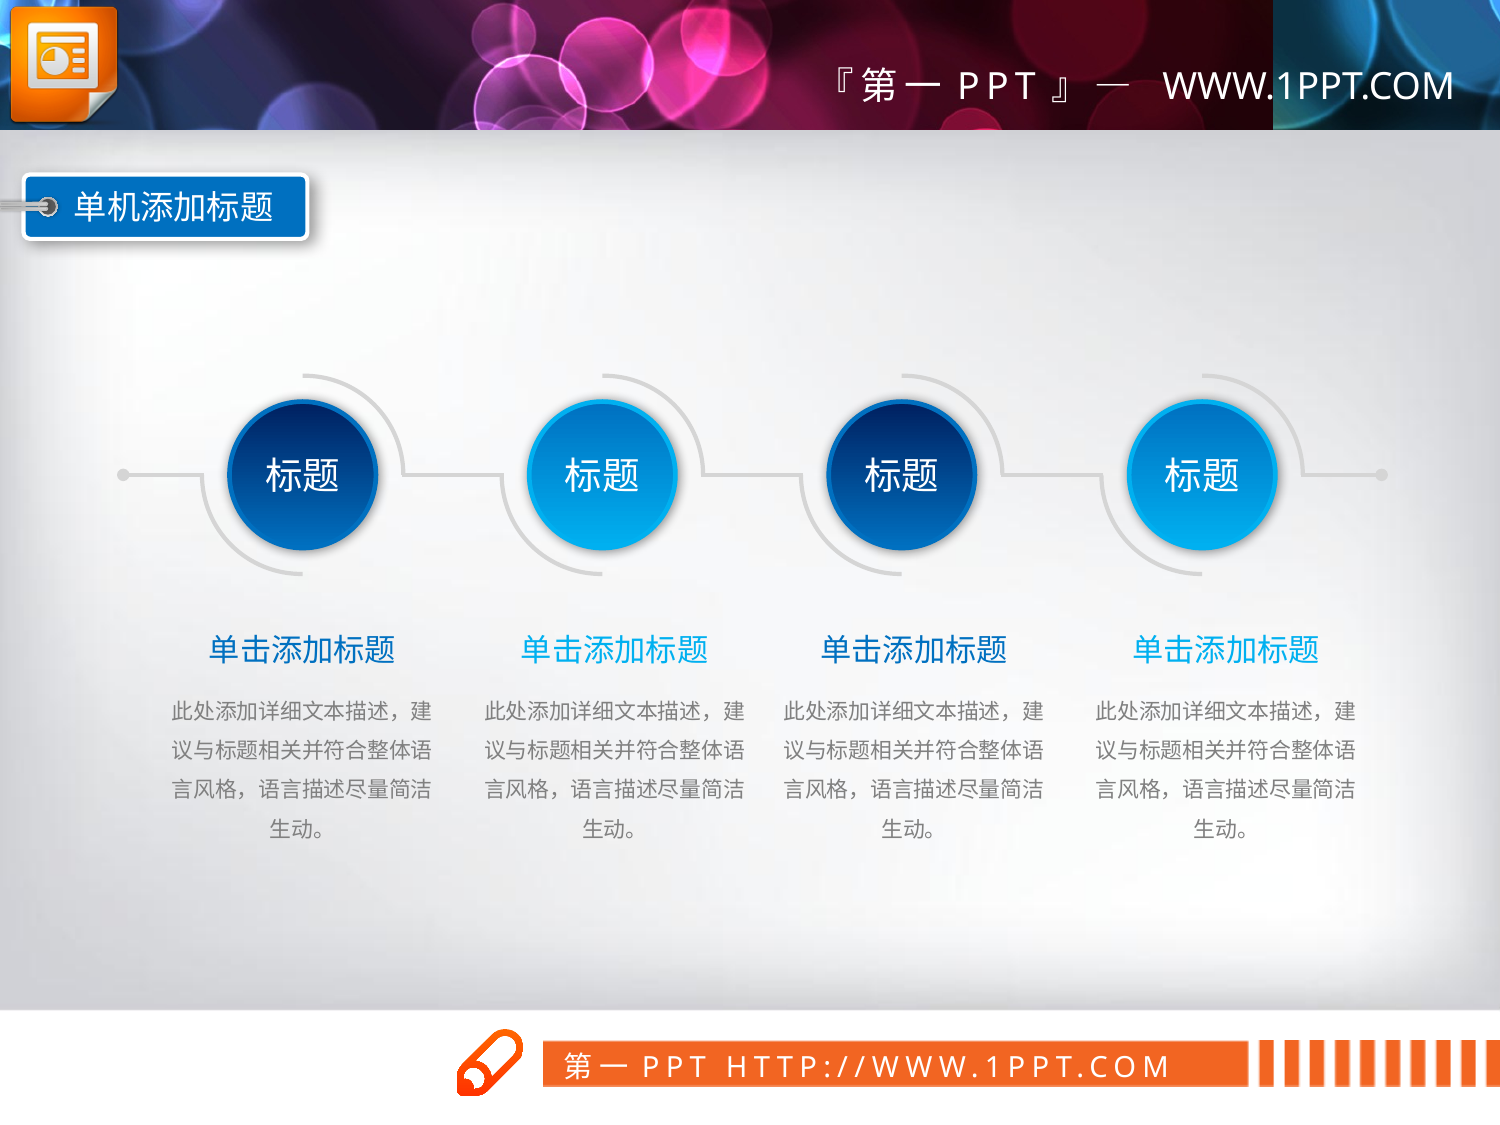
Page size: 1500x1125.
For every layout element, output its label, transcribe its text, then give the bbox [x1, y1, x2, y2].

text_box 单机添加标题 [39, 178, 308, 234]
text_box 标题 [229, 401, 297, 473]
text_box 标题 [1207, 483, 1275, 548]
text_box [903, 375, 1203, 575]
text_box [483, 622, 746, 847]
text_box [1201, 375, 1382, 476]
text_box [0, 202, 48, 211]
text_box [782, 622, 1046, 847]
picture [543, 1040, 1500, 1087]
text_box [1094, 622, 1358, 847]
text_box [23, 218, 307, 239]
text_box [122, 474, 297, 575]
picture [0, 0, 1500, 1012]
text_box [37, 196, 58, 217]
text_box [171, 622, 434, 847]
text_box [602, 375, 902, 575]
text_box [23, 174, 307, 198]
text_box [302, 375, 601, 575]
